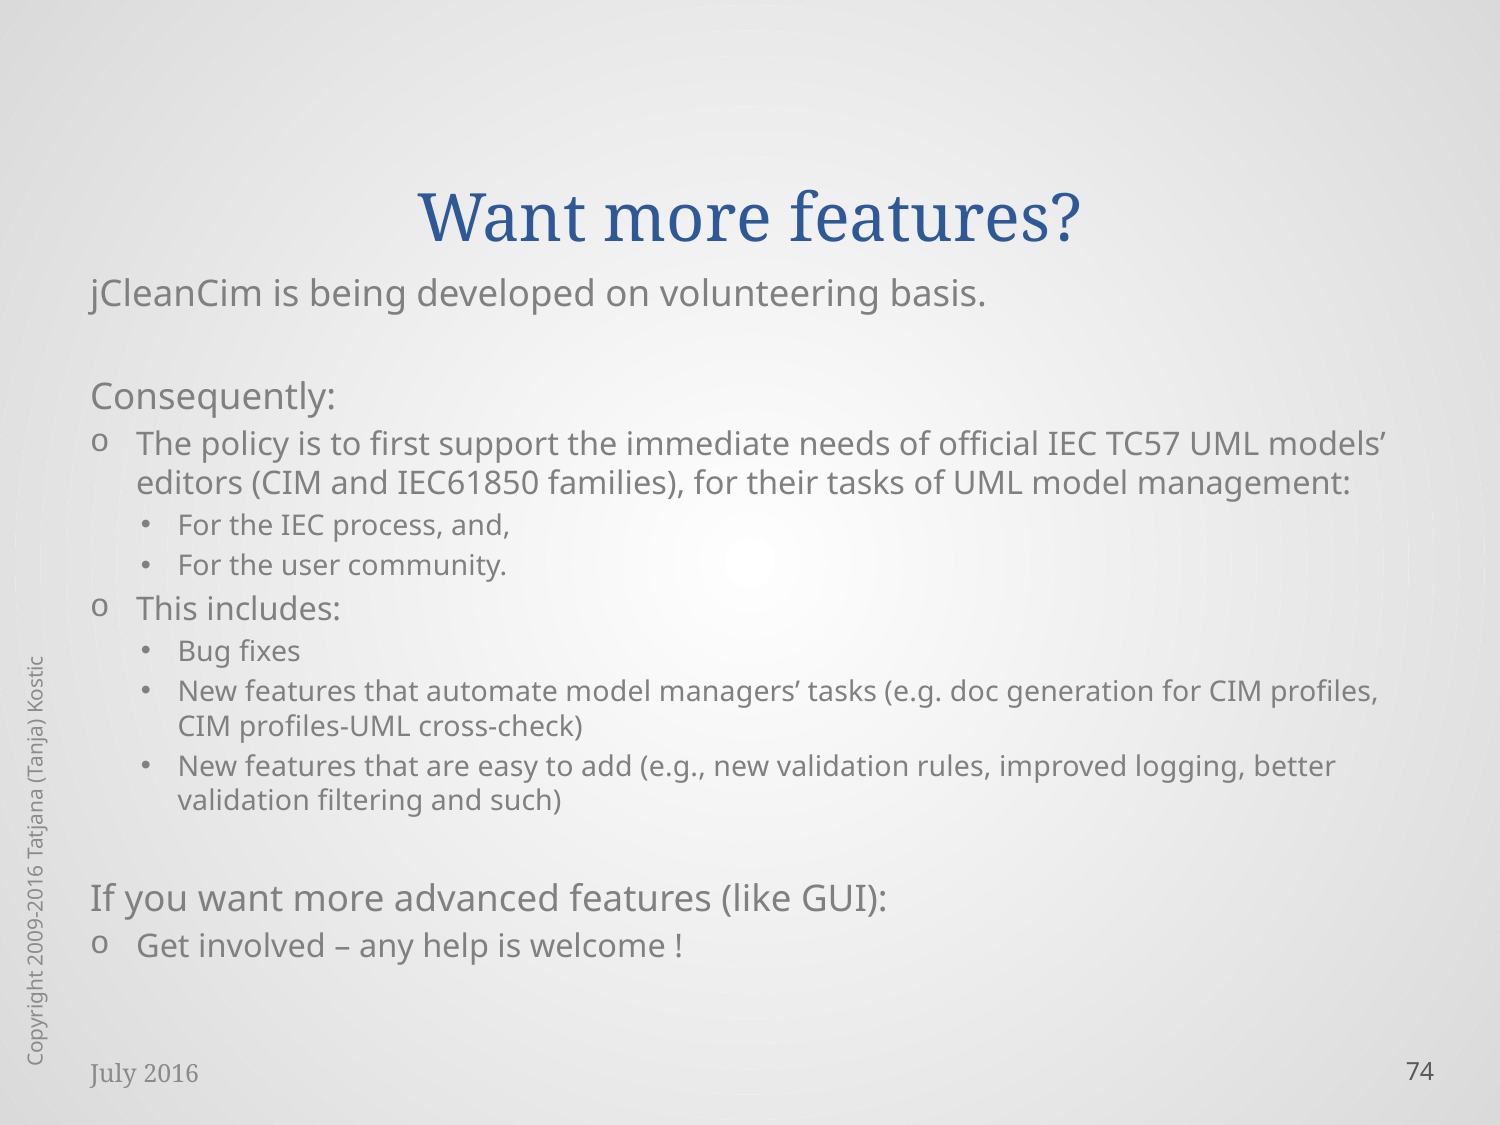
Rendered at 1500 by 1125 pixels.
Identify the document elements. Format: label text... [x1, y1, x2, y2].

title Want more features? [75, 0, 1425, 262]
slide_number 74 [1401, 1042, 1494, 1103]
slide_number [75, 1042, 313, 1103]
list jCleanCim is being developed on volunteering basis. Consequently: The policy is to first support the immediate needs of official IEC TC57 UML models’ editors (CIM and IEC61850 families), for their tasks of UML model management: For the IEC process, and, For the user community. This includes: Bug fixes New features that automate model managers’ tasks (e.g. doc generation for CIM profiles, CIM profiles-UML cross-check) New features that are easy to add (e.g., new validation rules, improved logging, better validation filtering and such) If you want more advanced features (like GUI): Get involved – any help is welcome ! [75, 262, 1425, 1005]
footer Copyright 2009-2016 Tatjana (Tanja) Kostic [18, 621, 54, 1101]
